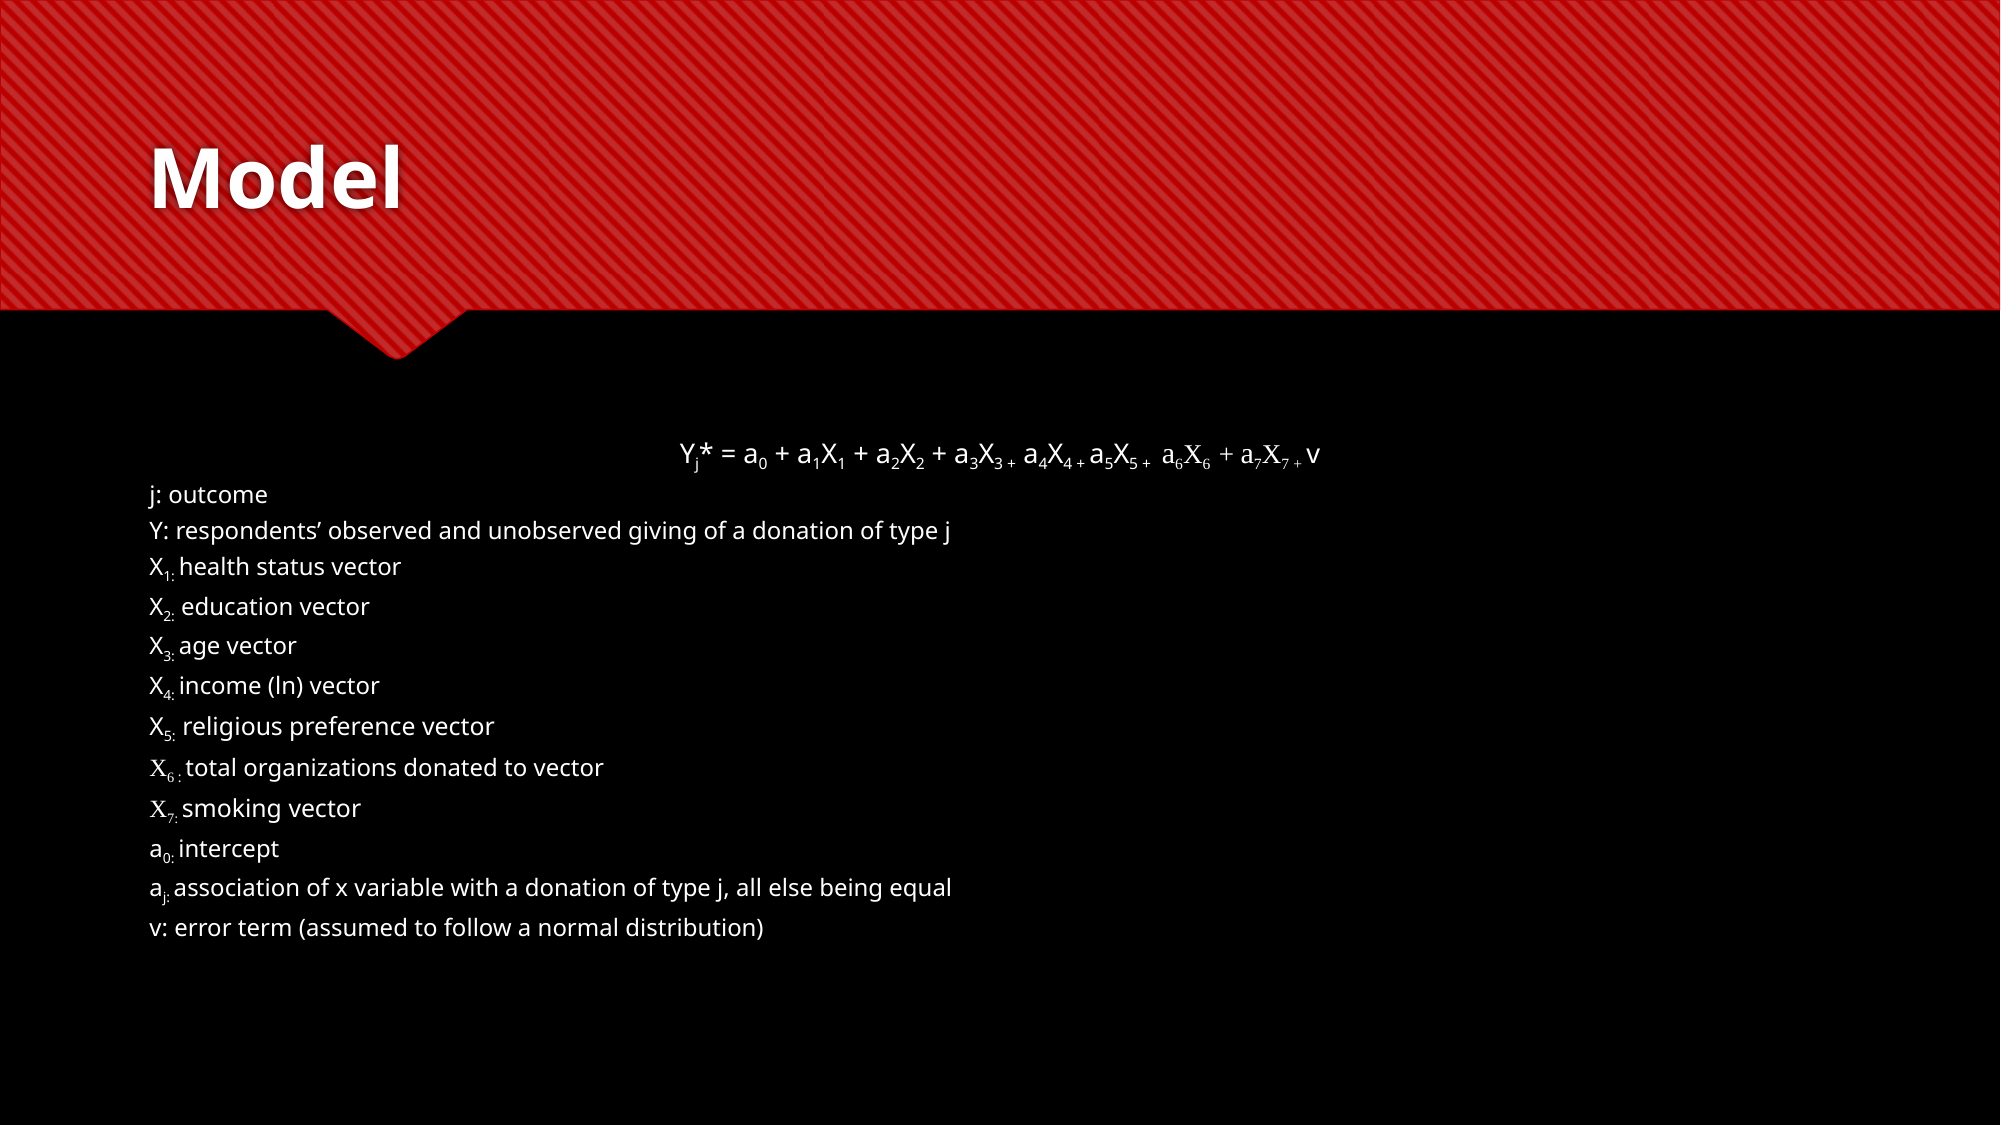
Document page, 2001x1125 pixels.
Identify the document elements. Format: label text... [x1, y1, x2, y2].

title Model [132, 73, 1868, 233]
list Yj* = a0 + a1X1 + a2X2 + a3X3 + a4X4 + a5X5 + a6X6 + a7X7 + v j: outcome Y: respondents’ observed and unobserved giving of a donation of type j X1: health status vector X2: education vector X3: age vector X4: income (ln) vector X5: religious preference vector X6 : total organizations donated to vector X7: smoking vector a0: intercept aj: association of x variable with a donation of type j, all else being equal v: error term (assumed to follow a normal distribution) [134, 364, 1866, 962]
